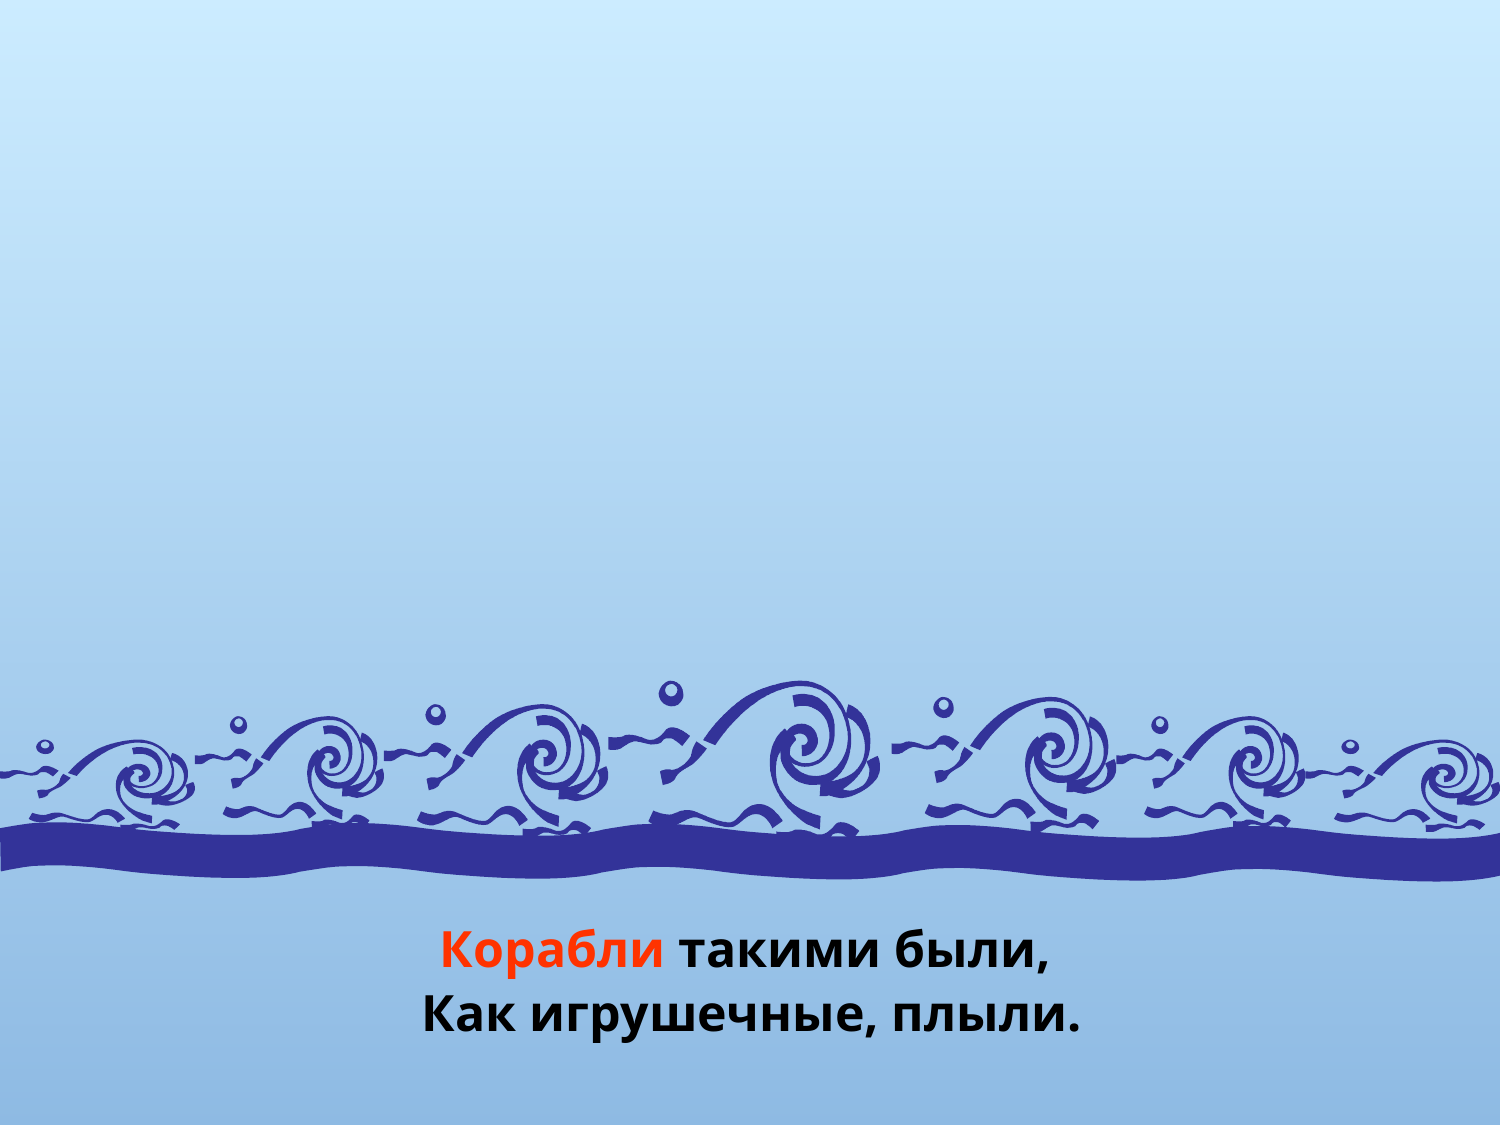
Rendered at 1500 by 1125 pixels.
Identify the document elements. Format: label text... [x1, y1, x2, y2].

picture [0, 680, 881, 844]
text_box Корабли такими были, Как игрушечные, плыли. [76, 916, 1427, 1053]
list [0, 836, 1500, 882]
picture [891, 696, 1500, 832]
